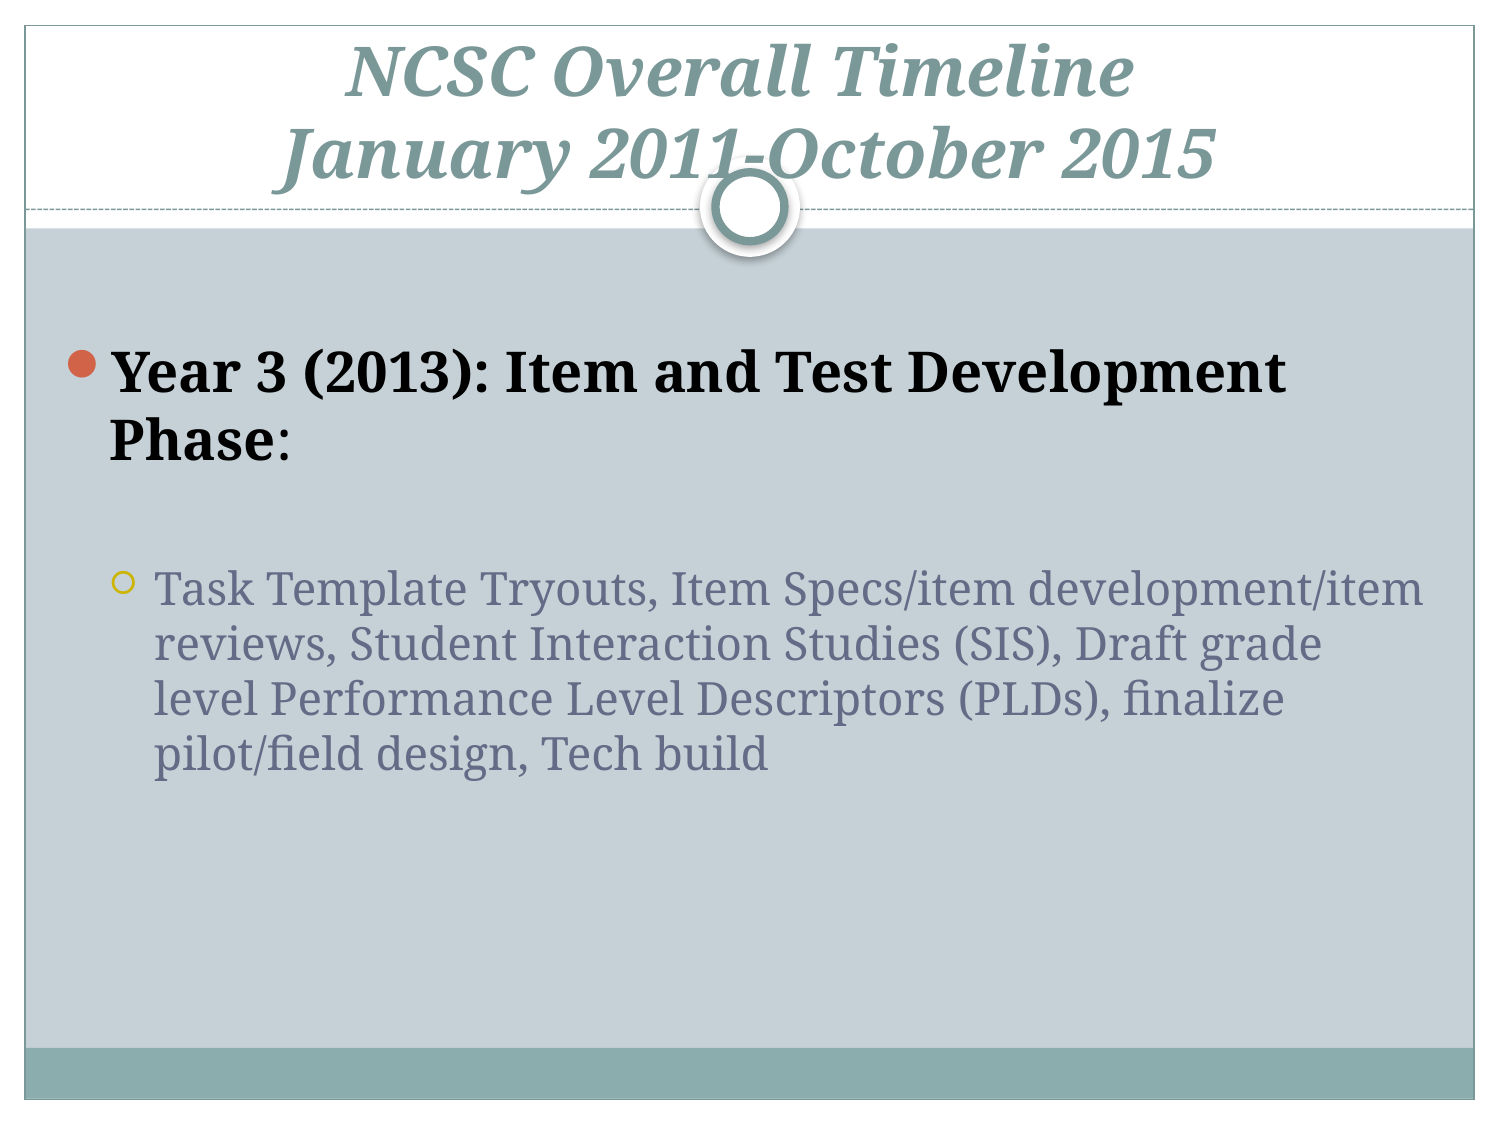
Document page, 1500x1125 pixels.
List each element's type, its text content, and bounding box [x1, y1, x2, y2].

title NCSC Overall Timeline January 2011-October 2015 [50, 50, 1450, 200]
list Year 3 (2013): Item and Test Development Phase: Task Template Tryouts, Item Specs/item development/item reviews, Student Interaction Studies (SIS), Draft grade level Performance Level Descriptors (PLDs), finalize pilot/field design, Tech build [49, 250, 1445, 1001]
